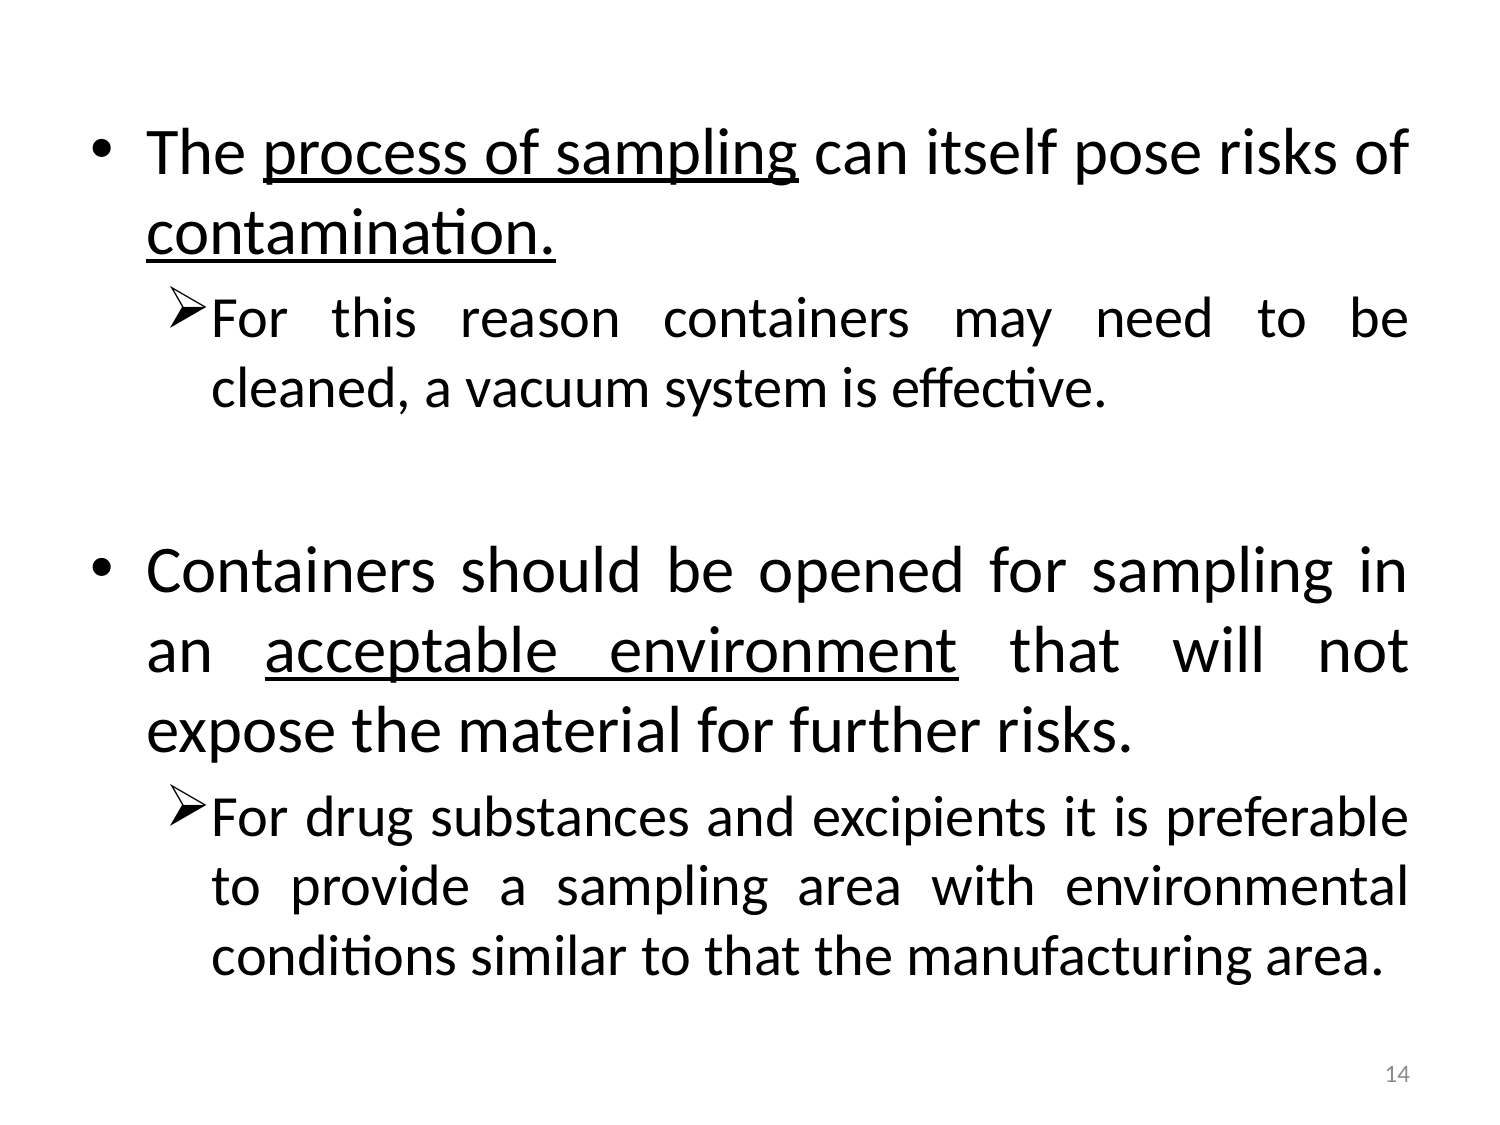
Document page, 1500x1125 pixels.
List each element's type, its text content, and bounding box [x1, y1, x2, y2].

slide_number 14 [1074, 1042, 1425, 1103]
list The process of sampling can itself pose risks of contamination. For this reason containers may need to be cleaned, a vacuum system is effective. Containers should be opened for sampling in an acceptable environment that will not expose the material for further risks. For drug substances and excipients it is preferable to provide a sampling area with environmental conditions similar to that the manufacturing area. [75, 99, 1425, 1005]
